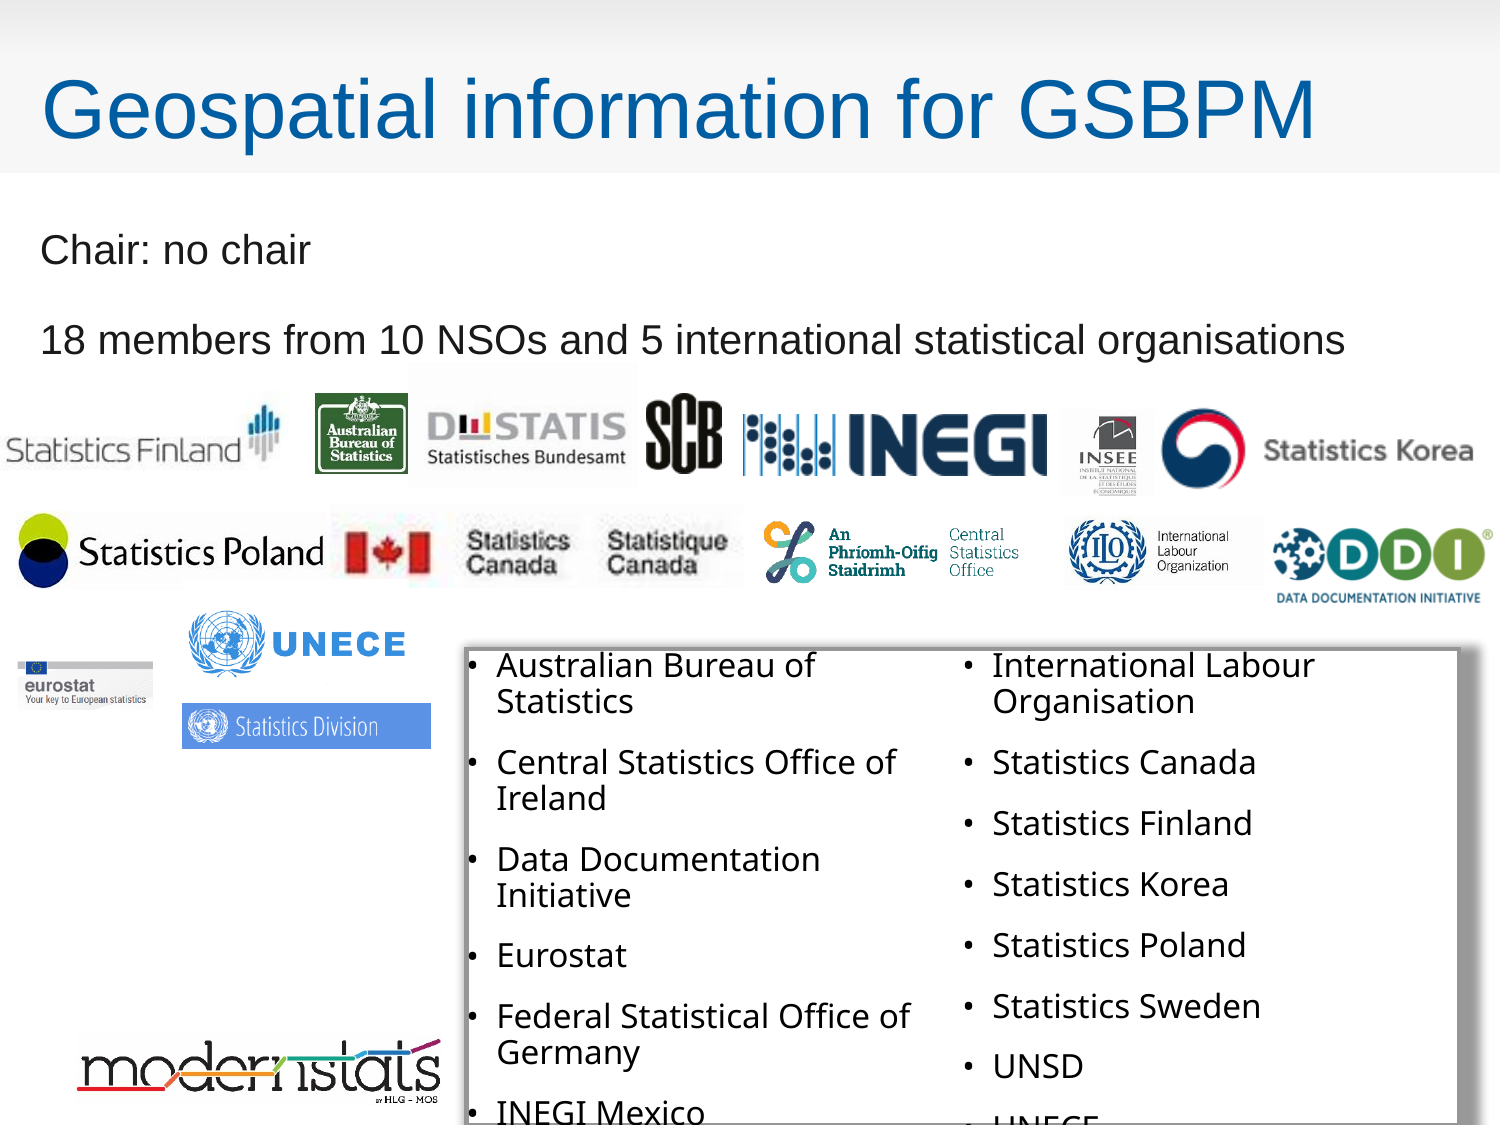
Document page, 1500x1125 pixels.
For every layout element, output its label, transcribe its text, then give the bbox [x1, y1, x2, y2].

picture [1270, 524, 1496, 605]
text_box Australian Bureau of Statistics Central Statistics Office of Ireland Data Documentation Initiative Eurostat Federal Statistical Office of Germany INEGI Mexico INSEE France International Labour Organisation Statistics Canada Statistics Finland Statistics Korea Statistics Poland Statistics Sweden UNSD UNECE [464, 647, 1461, 1125]
picture [16, 504, 744, 749]
picture [1063, 514, 1265, 590]
picture [0, 391, 290, 476]
picture [76, 1034, 441, 1106]
picture [749, 493, 1035, 611]
picture [0, 648, 174, 727]
picture [314, 362, 638, 489]
list Chair: no chair 18 members from 10 NSOs and 5 international statistical organisations [39, 208, 1436, 846]
picture [743, 414, 1047, 476]
picture [1059, 400, 1500, 498]
picture [646, 393, 722, 475]
title Geospatial information for GSBPM [41, 33, 1459, 157]
